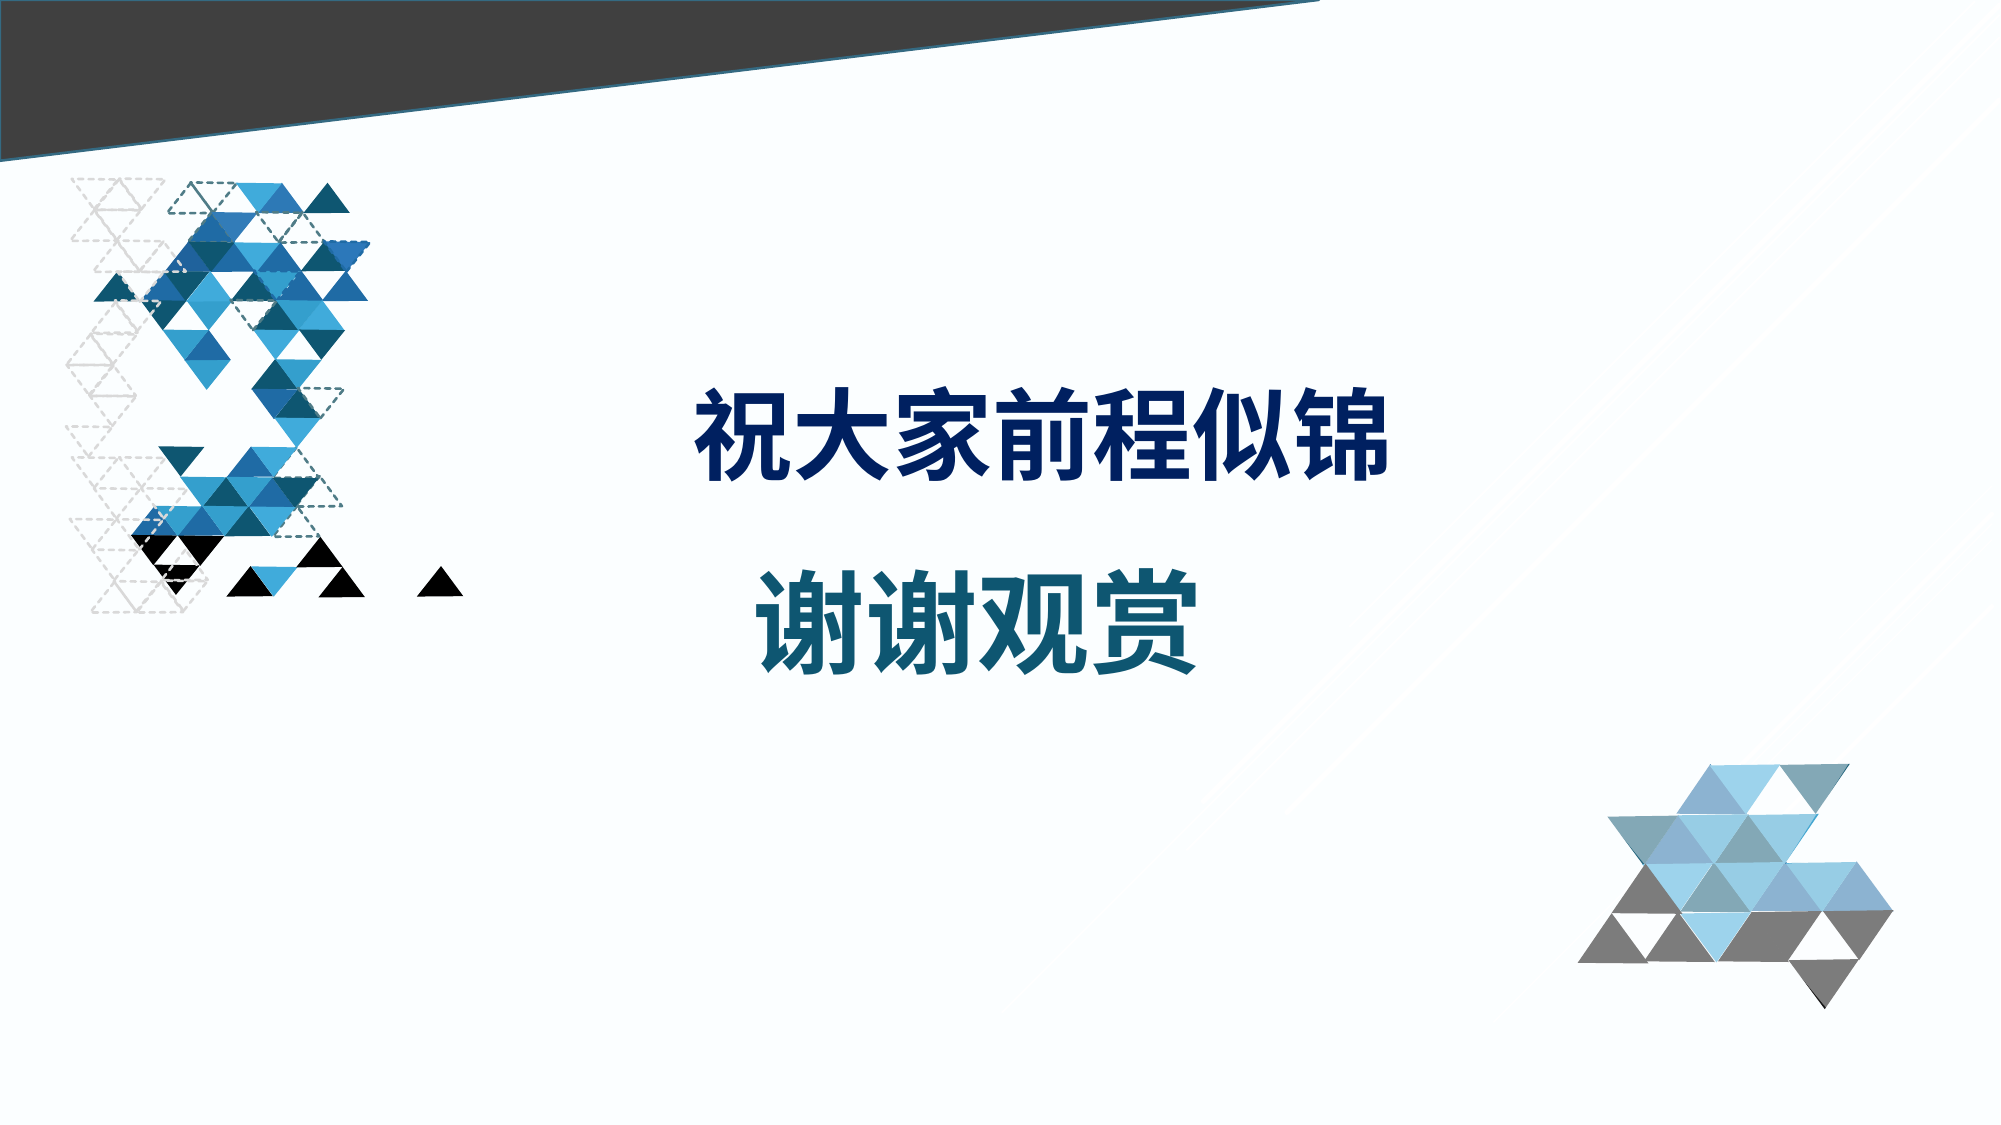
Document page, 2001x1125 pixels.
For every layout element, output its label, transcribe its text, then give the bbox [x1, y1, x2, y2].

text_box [65, 178, 464, 613]
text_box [0, 0, 1320, 162]
text_box 谢谢观赏 [738, 545, 1324, 696]
text_box 祝大家前程似锦 [614, 365, 1539, 500]
